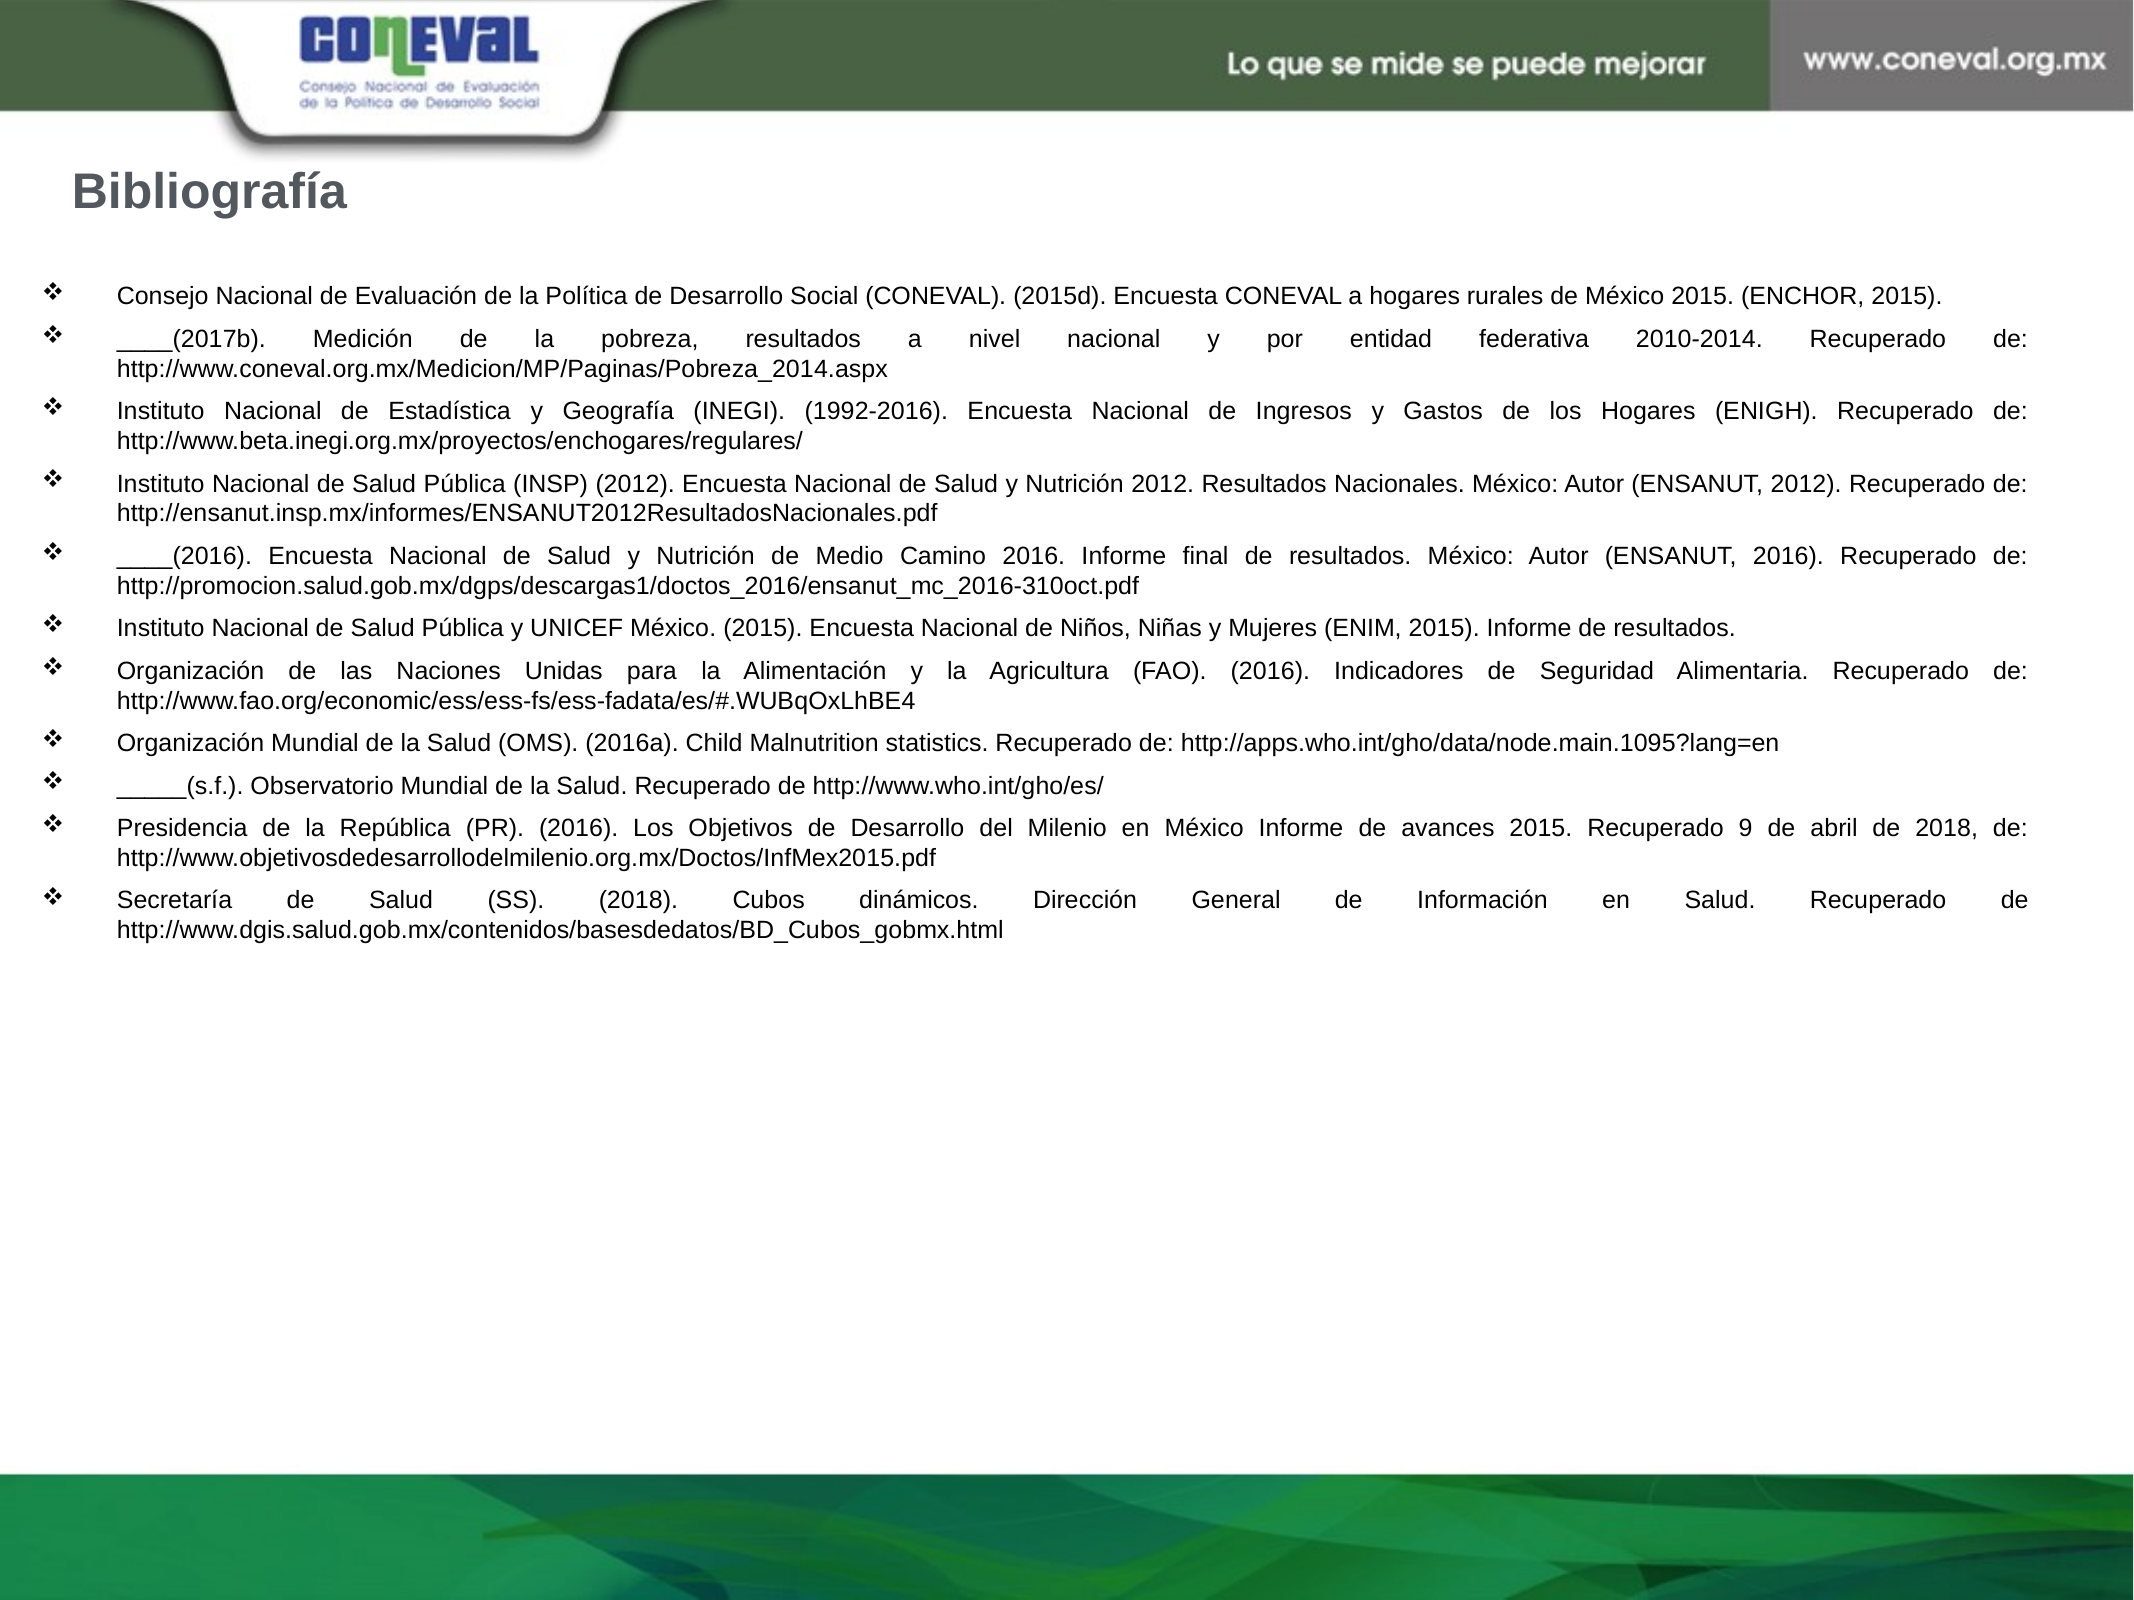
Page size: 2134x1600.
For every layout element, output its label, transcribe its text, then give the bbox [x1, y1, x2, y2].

picture [0, 0, 2134, 1600]
text_box Consejo Nacional de Evaluación de la Política de Desarrollo Social (CONEVAL). (2015d). Encuesta CONEVAL a hogares rurales de México 2015. (ENCHOR, 2015). ____(2017b). Medición de la pobreza, resultados a nivel nacional y por entidad federativa 2010-2014. Recuperado de: http://www.coneval.org.mx/Medicion/MP/Paginas/Pobreza_2014.aspx Instituto Nacional de Estadística y Geografía (INEGI). (1992-2016). Encuesta Nacional de Ingresos y Gastos de los Hogares (ENIGH). Recuperado de: http://www.beta.inegi.org.mx/proyectos/enchogares/regulares/ Instituto Nacional de Salud Pública (INSP) (2012). Encuesta Nacional de Salud y Nutrición 2012. Resultados Nacionales. México: Autor (ENSANUT, 2012). Recuperado de: http://ensanut.insp.mx/informes/ENSANUT2012ResultadosNacionales.pdf ____(2016). Encuesta Nacional de Salud y Nutrición de Medio Camino 2016. Informe final de resultados. México: Autor (ENSANUT, 2016). Recuperado de: http://promocion.salud.gob.mx/dgps/descargas1/doctos_2016/ensanut_mc_2016-310oct.pdf Instituto Nacional de Salud Pública y UNICEF México. (2015). Encuesta Nacional de Niños, Niñas y Mujeres (ENIM, 2015). Informe de resultados. Organización de las Naciones Unidas para la Alimentación y la Agricultura (FAO). (2016). Indicadores de Seguridad Alimentaria. Recuperado de: http://www.fao.org/economic/ess/ess-fs/ess-fadata/es/#.WUBqOxLhBE4 Organización Mundial de la Salud (OMS). (2016a). Child Malnutrition statistics. Recuperado de: http://apps.who.int/gho/data/node.main.1095?lang=en _____(s.f.). Observatorio Mundial de la Salud. Recuperado de http://www.who.int/gho/es/ Presidencia de la República (PR). (2016). Los Objetivos de Desarrollo del Milenio en México Informe de avances 2015. Recuperado 9 de abril de 2018, de: http://www.objetivosdedesarrollodelmilenio.org.mx/Doctos/InfMex2015.pdf Secretaría de Salud (SS). (2018). Cubos dinámicos. Dirección General de Información en Salud. Recuperado de http://www.dgis.salud.gob.mx/contenidos/basesdedatos/BD_Cubos_gobmx.html [27, 272, 2047, 952]
text_box Bibliografía [63, 150, 370, 228]
